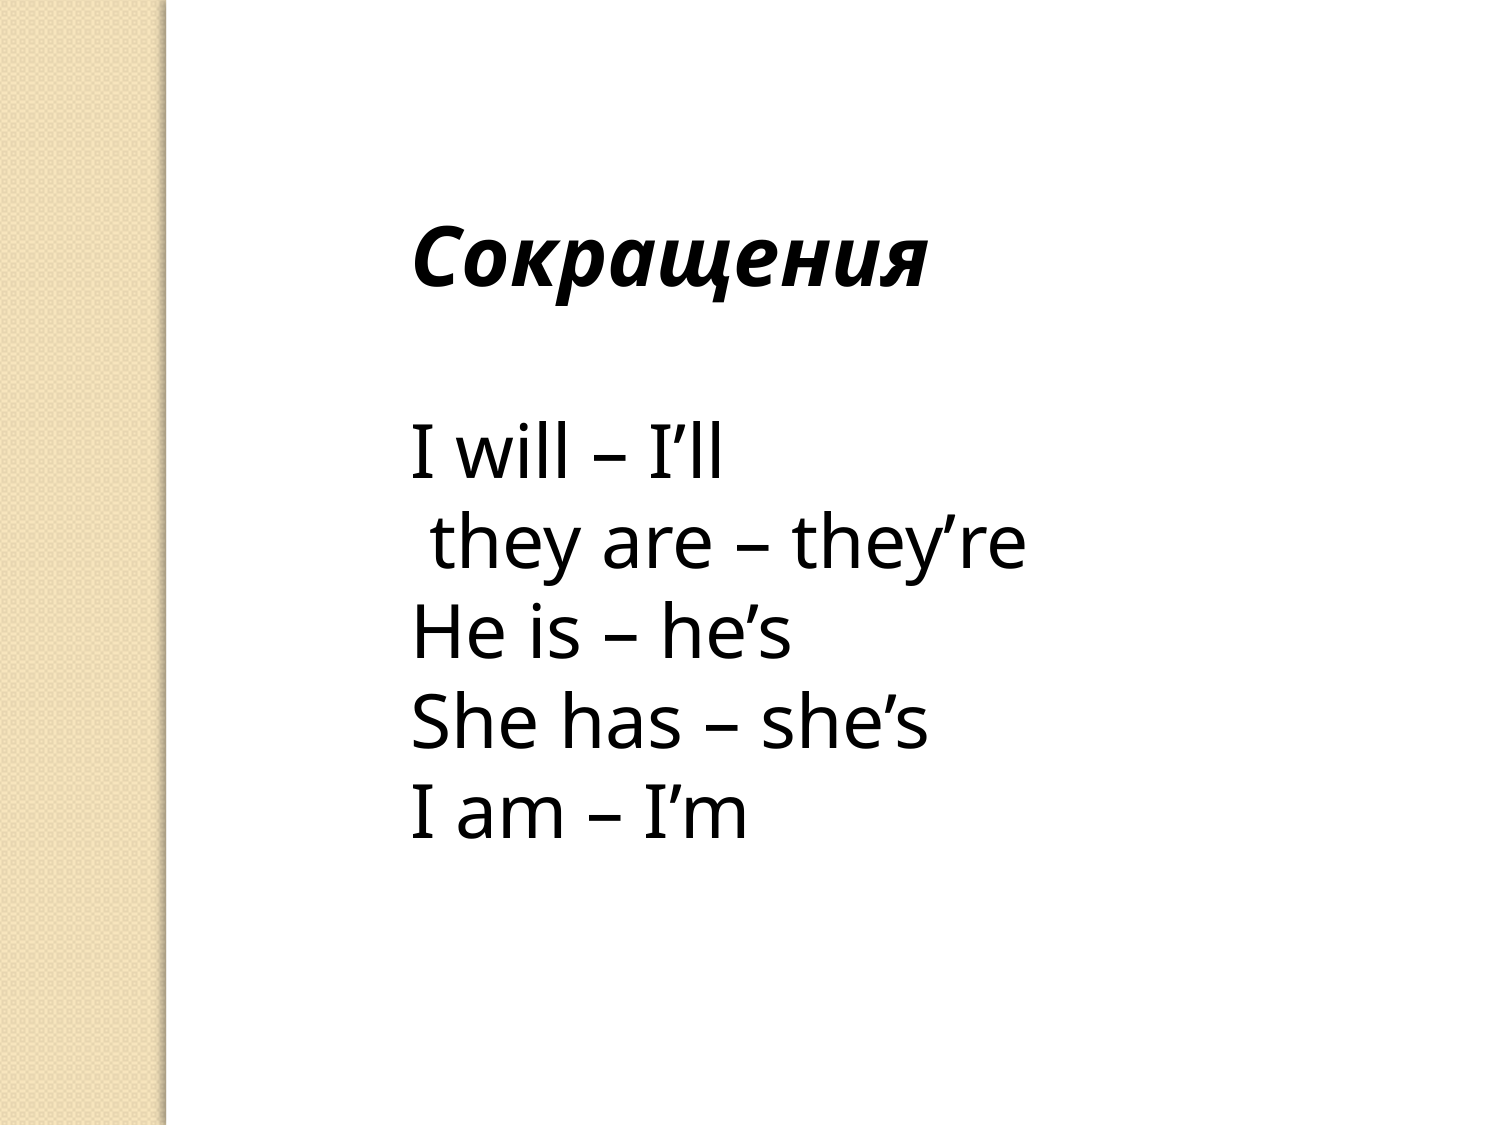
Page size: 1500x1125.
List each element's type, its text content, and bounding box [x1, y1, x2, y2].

text_box Сокращения I will – I’ll they are – they’re He is – he’s She has – she’s I am – I’m [395, 196, 1146, 861]
